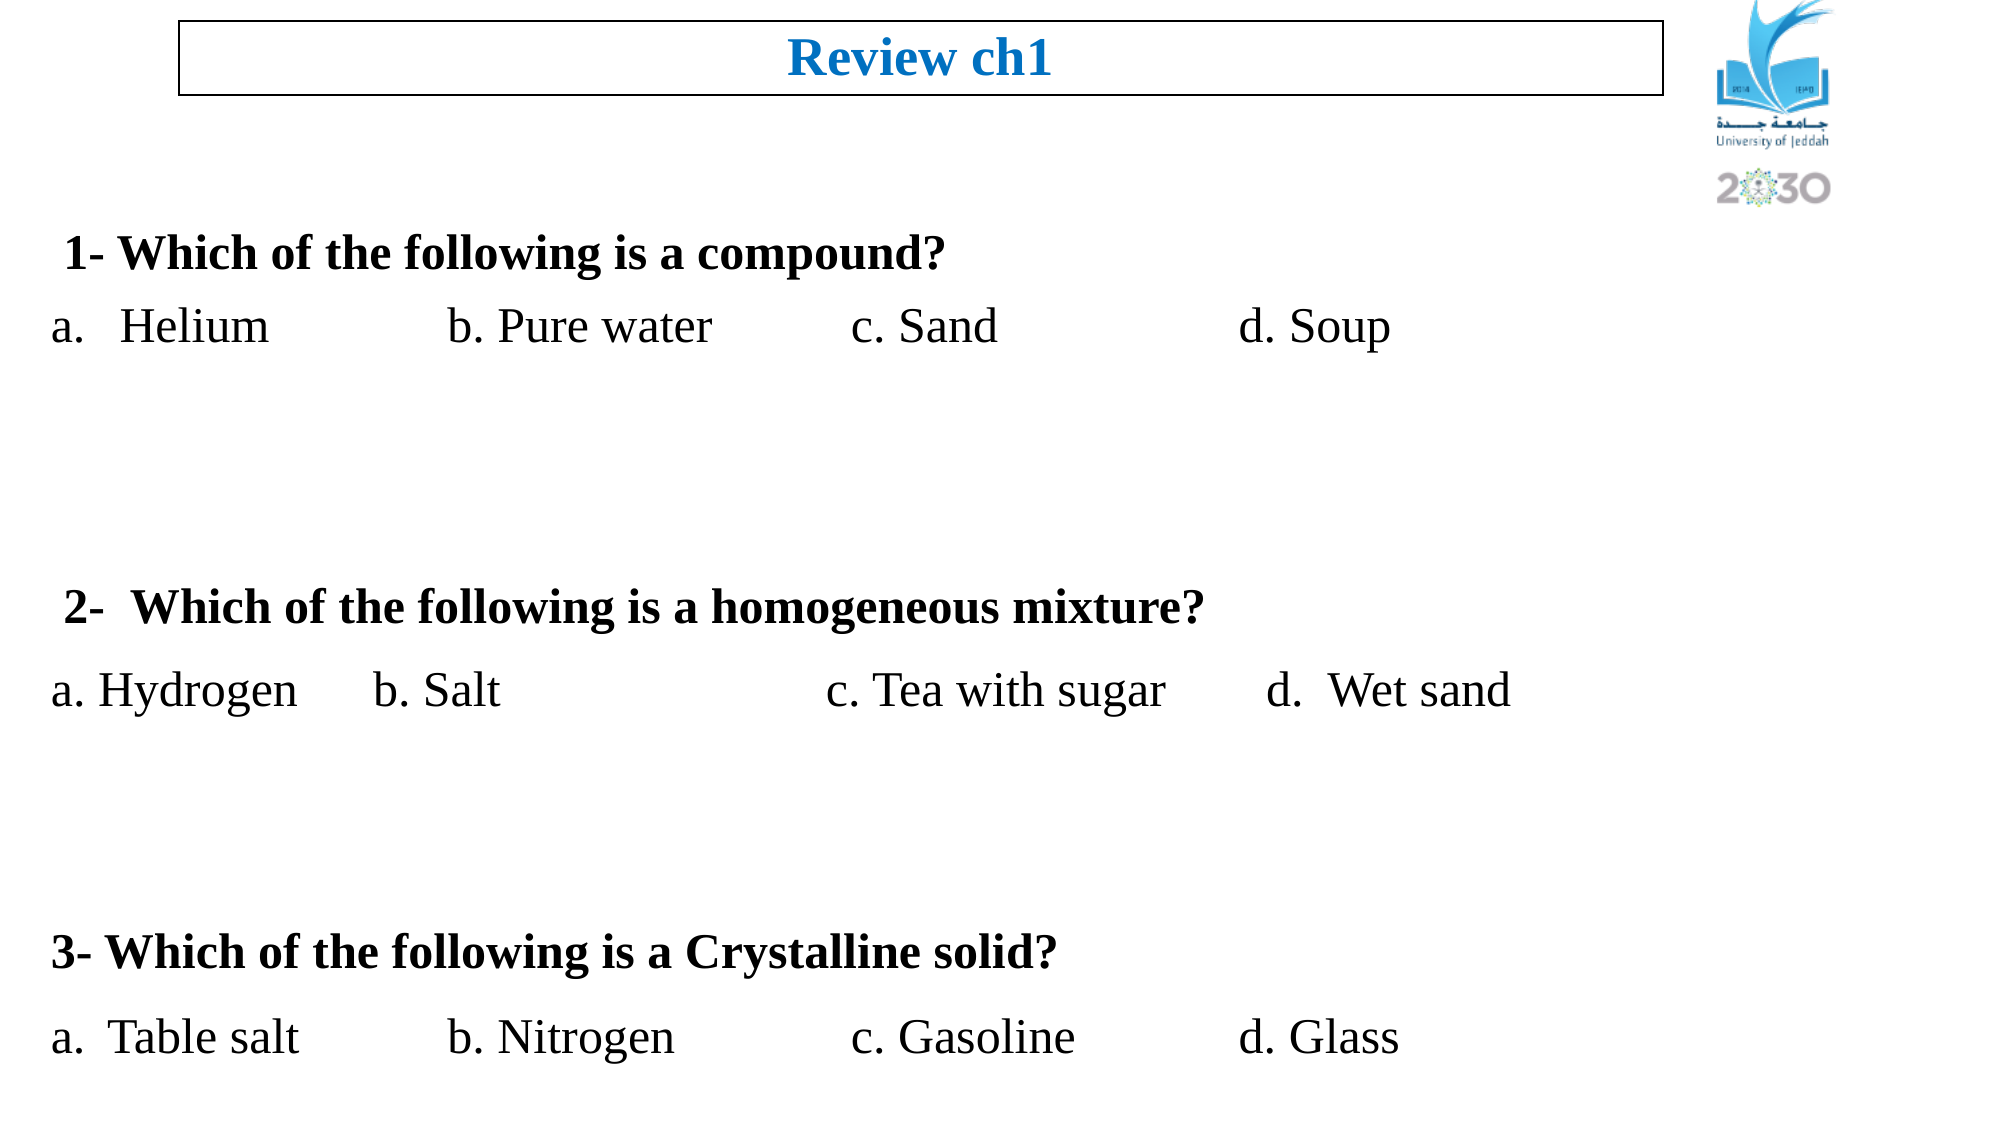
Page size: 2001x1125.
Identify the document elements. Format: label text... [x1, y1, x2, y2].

table_cell c. Sand [841, 290, 1229, 551]
table_cell c. Gasoline [841, 1001, 1229, 1125]
table_cell d. Glass [1229, 1001, 1955, 1125]
table_cell 2- Which of the following is a homogeneous mixture? a. Hydrogen b. Salt c. Tea with sugar d. Wet sand [41, 551, 1955, 731]
table_cell b. Nitrogen [438, 1001, 841, 1125]
table_cell Table salt [41, 1001, 438, 1125]
picture [1697, 0, 1851, 213]
table_cell b. Pure water [438, 290, 841, 551]
text_box Review ch1 [178, 20, 1664, 96]
table_cell 3- Which of the following is a Crystalline solid? [41, 731, 1955, 1001]
table_header 1- Which of the following is a compound? [41, 170, 1955, 290]
table_cell Helium [41, 290, 438, 551]
table_cell d. Soup [1229, 290, 1955, 551]
